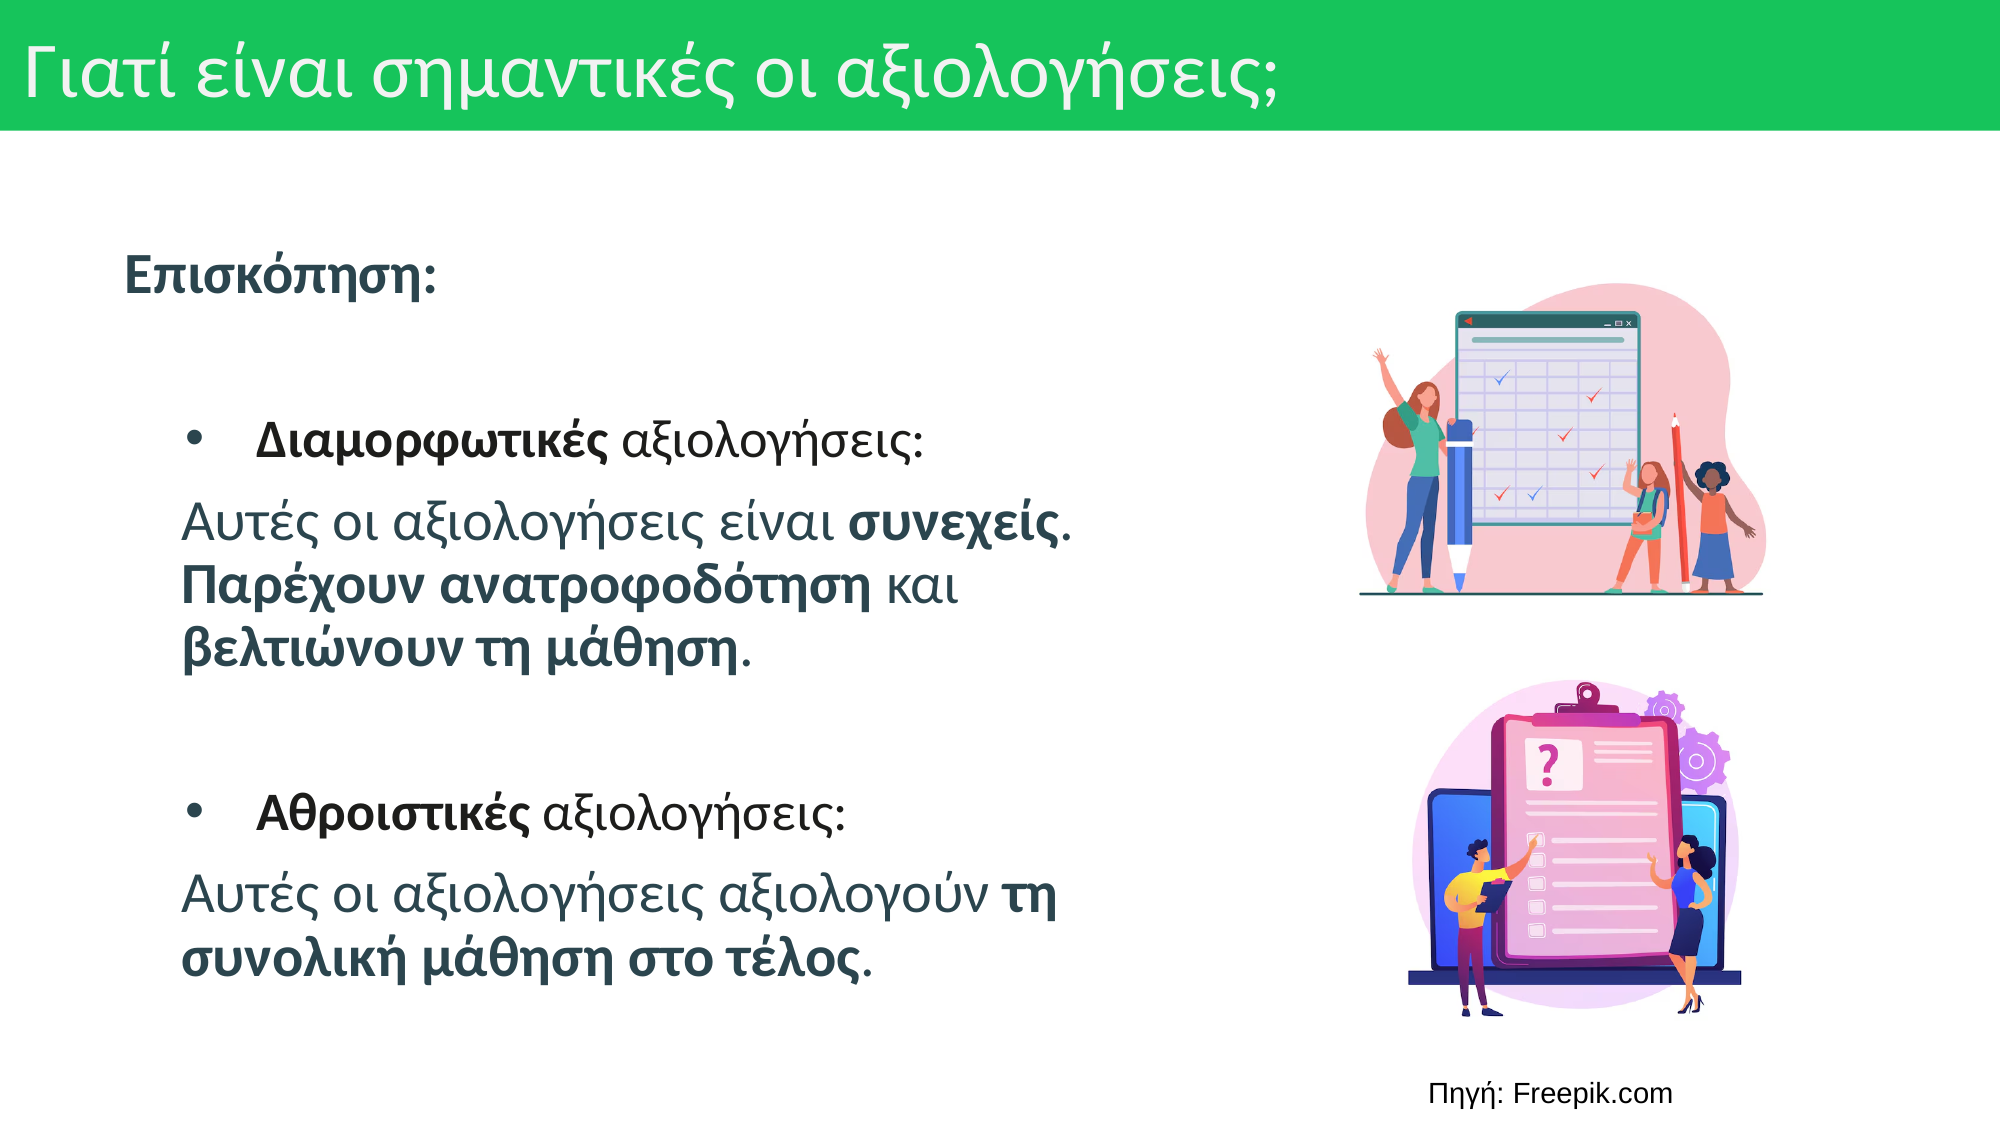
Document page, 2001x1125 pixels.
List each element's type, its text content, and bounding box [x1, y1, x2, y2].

picture [1320, 253, 1805, 1071]
list Επισκόπηση: Διαμορφωτικές αξιολογήσεις: Αυτές οι αξιολογήσεις είναι συνεχείς. Παρέχουν ανατροφοδότηση και βελτιώνουν τη μάθηση. Αθροιστικές αξιολογήσεις: Αυτές οι αξιολογήσεις αξιολογούν τη συνολική μάθηση στο τέλος. [16, 144, 1272, 1108]
text_box Πηγή: Freepik.com [1413, 1079, 1736, 1125]
title Γιατί είναι σημαντικές οι αξιολογήσεις; [16, 13, 1976, 131]
